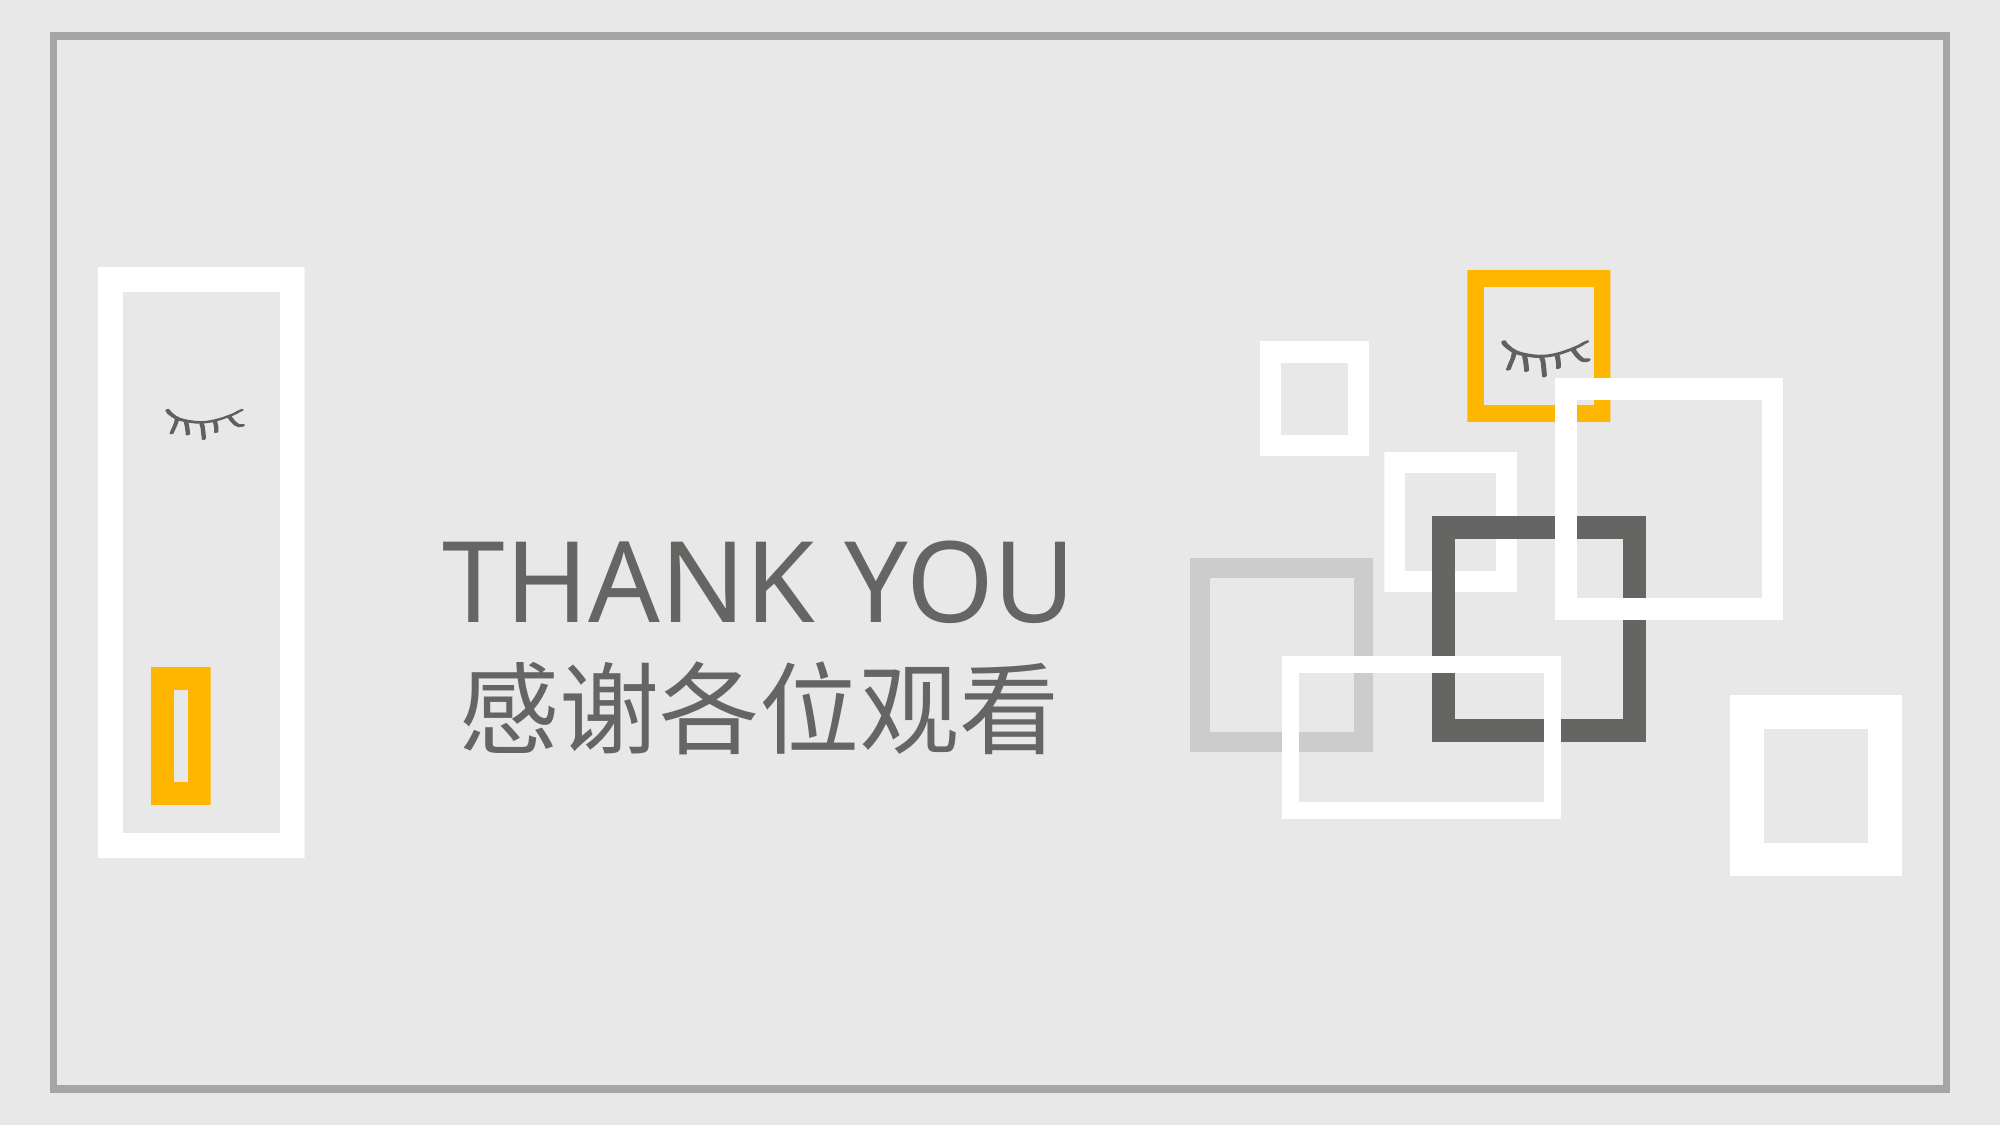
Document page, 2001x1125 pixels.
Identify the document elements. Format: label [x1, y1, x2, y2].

text_box [98, 267, 305, 858]
text_box [396, 509, 1123, 768]
text_box [1190, 269, 1902, 878]
picture [49, 29, 1951, 1096]
